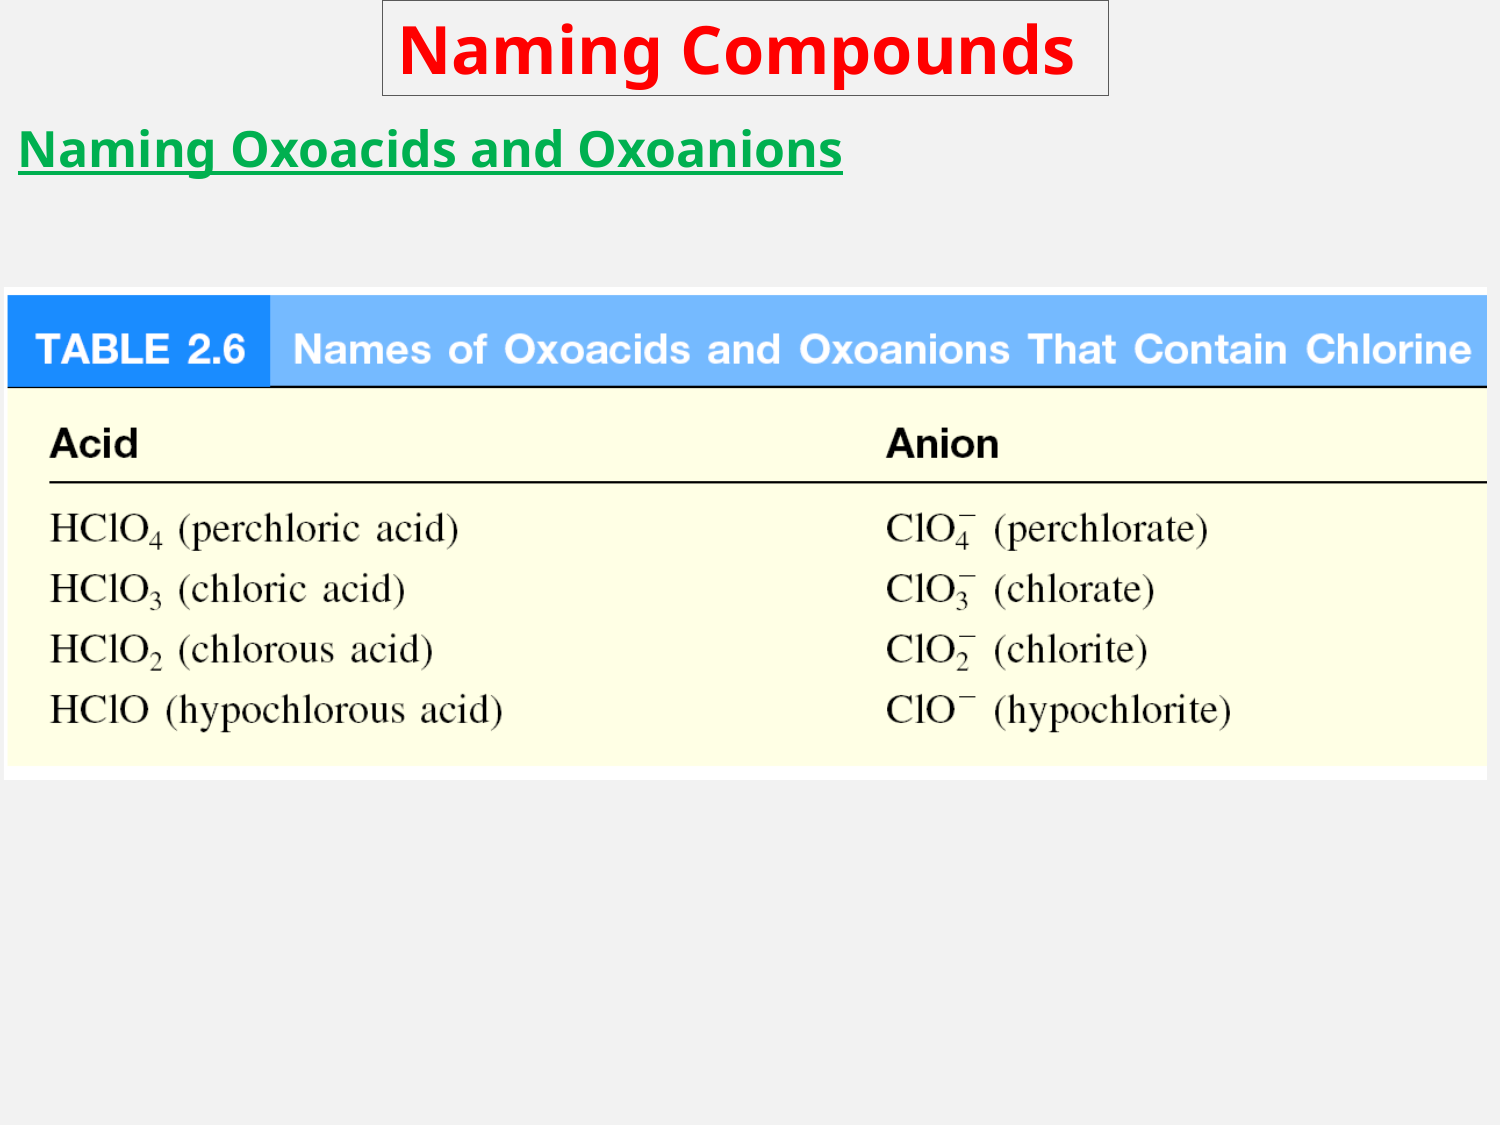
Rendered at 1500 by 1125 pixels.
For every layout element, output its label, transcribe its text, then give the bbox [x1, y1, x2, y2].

picture [3, 286, 1487, 780]
text_box Naming Oxoacids and Oxoanions [3, 110, 859, 185]
text_box Naming Compounds [382, 0, 1109, 96]
